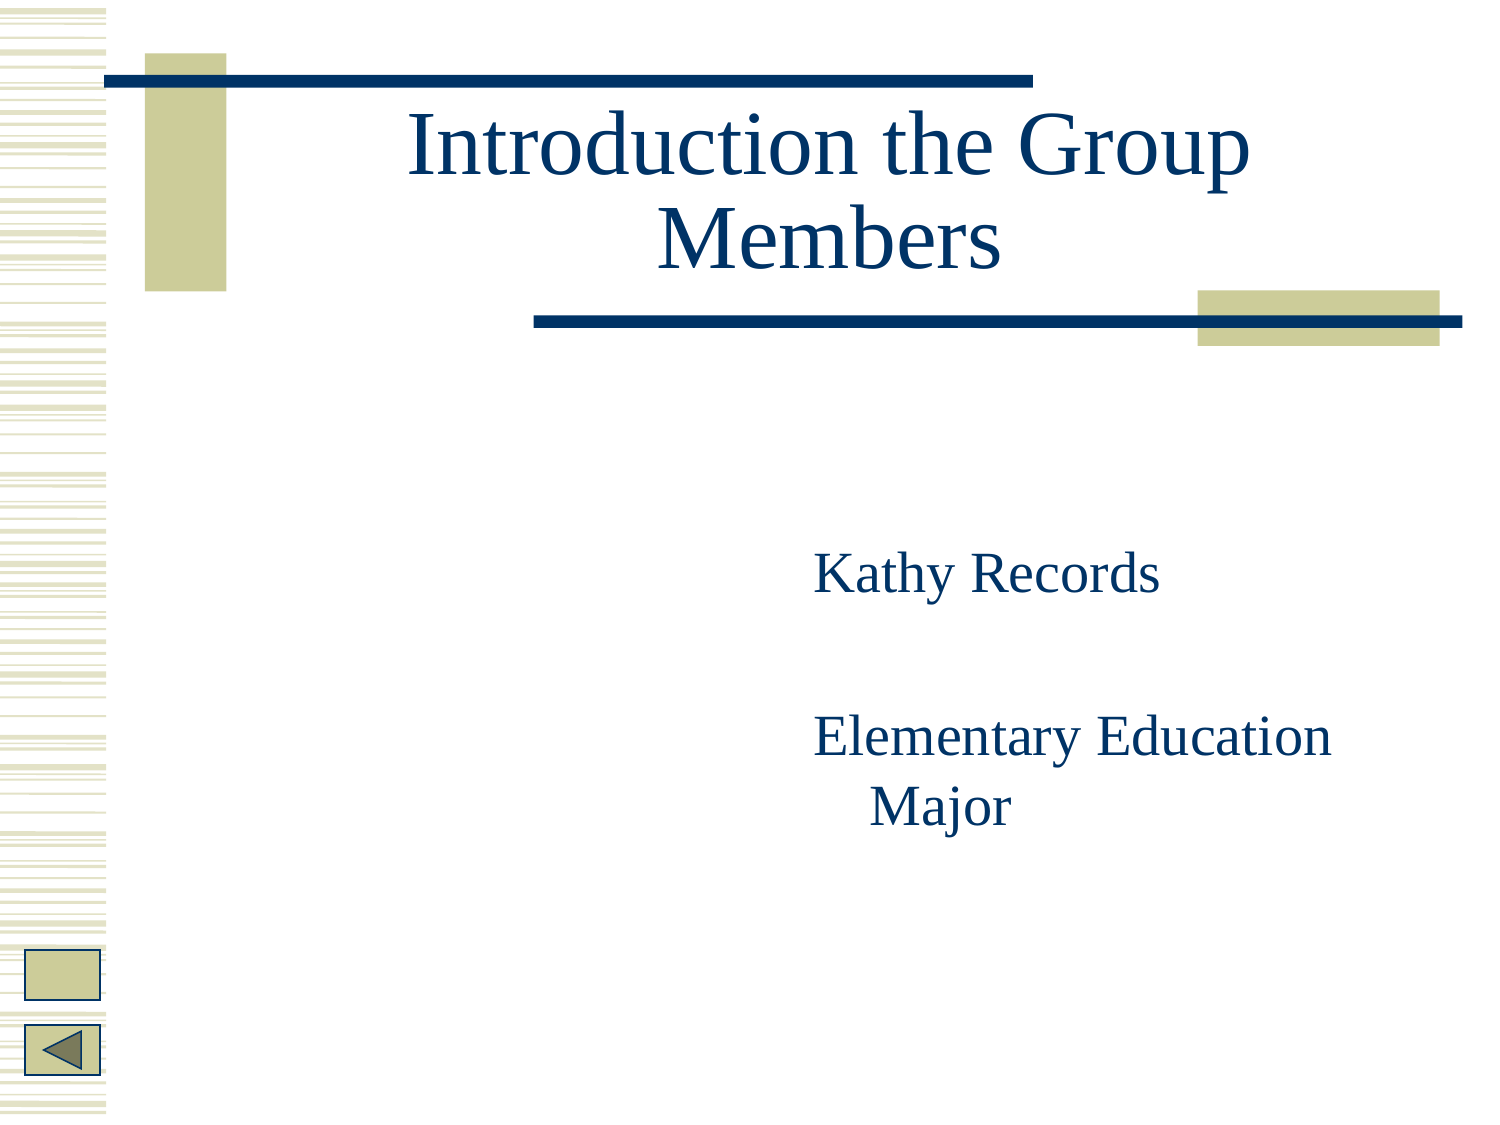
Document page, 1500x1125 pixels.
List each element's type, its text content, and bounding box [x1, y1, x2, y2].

title Introduction the Group Members [224, 99, 1436, 288]
text_box [24, 1025, 100, 1076]
text_box [24, 950, 100, 1001]
list Kathy Records Elementary Education Major [798, 363, 1439, 1001]
